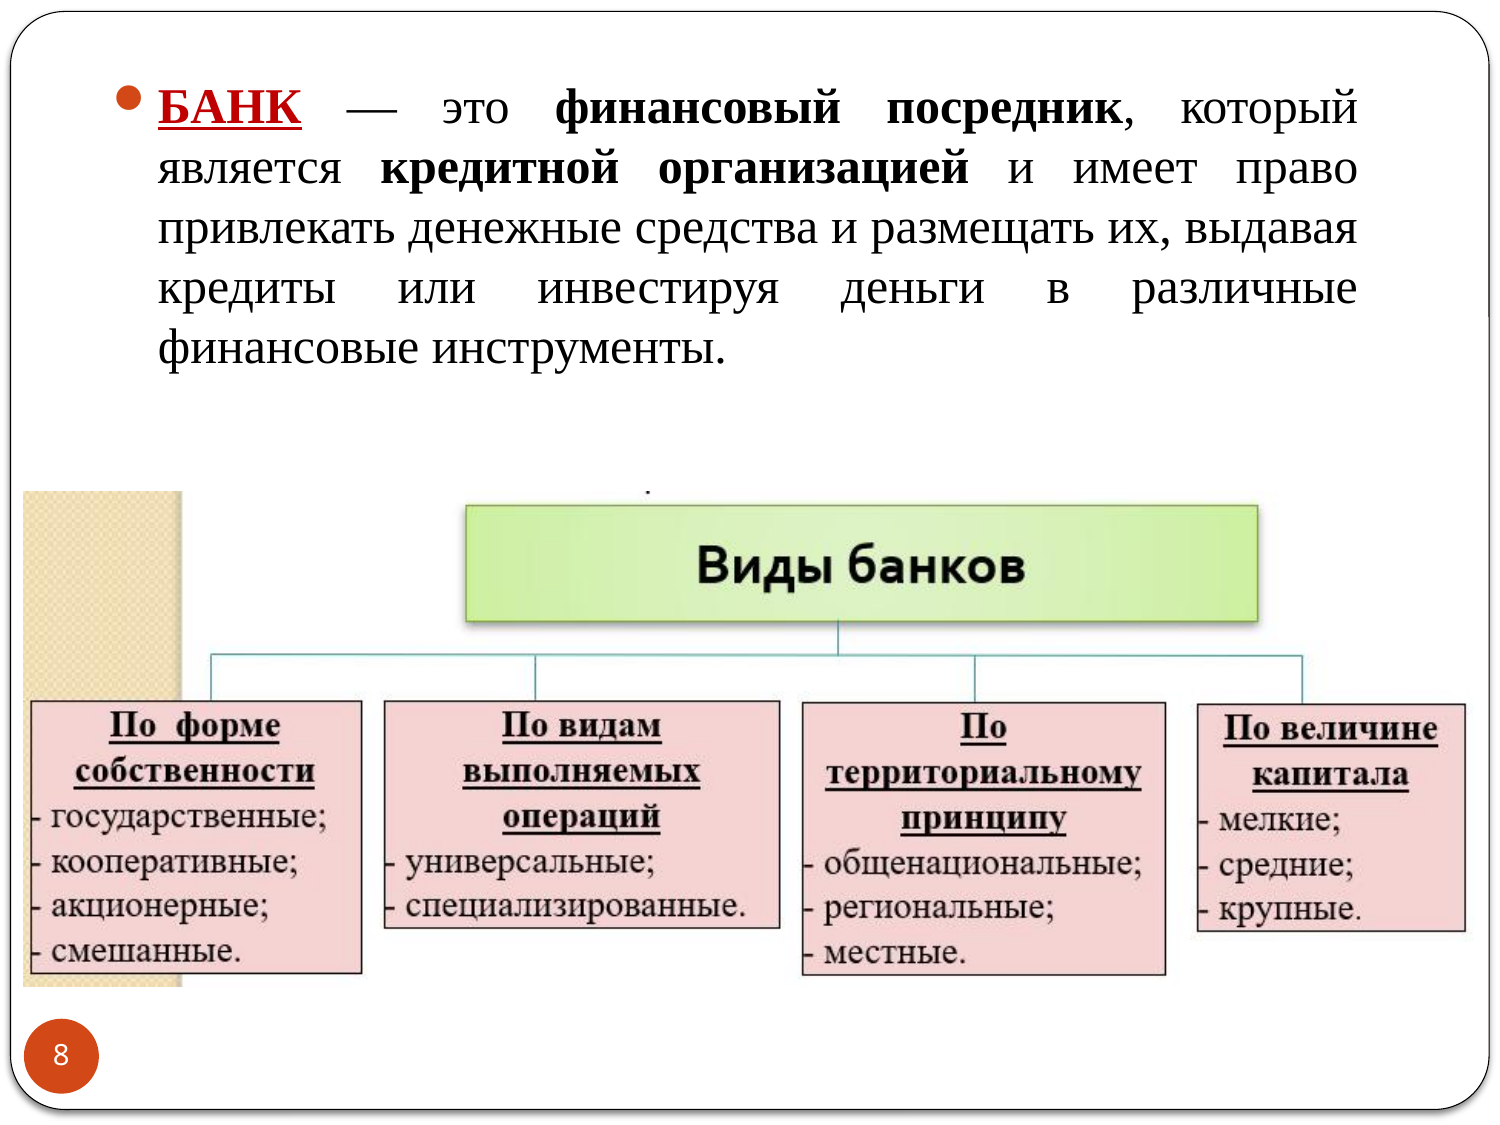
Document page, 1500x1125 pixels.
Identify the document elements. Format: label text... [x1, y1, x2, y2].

slide_number 8 [23, 1018, 99, 1094]
picture [23, 491, 1480, 988]
list БАНК — это финансовый посредник, который является кредитной организацией и имеет право привлекать денежные средства и размещать их, выдавая кредиты или инвестируя деньги в различные финансовые инструменты. [98, 66, 1374, 397]
